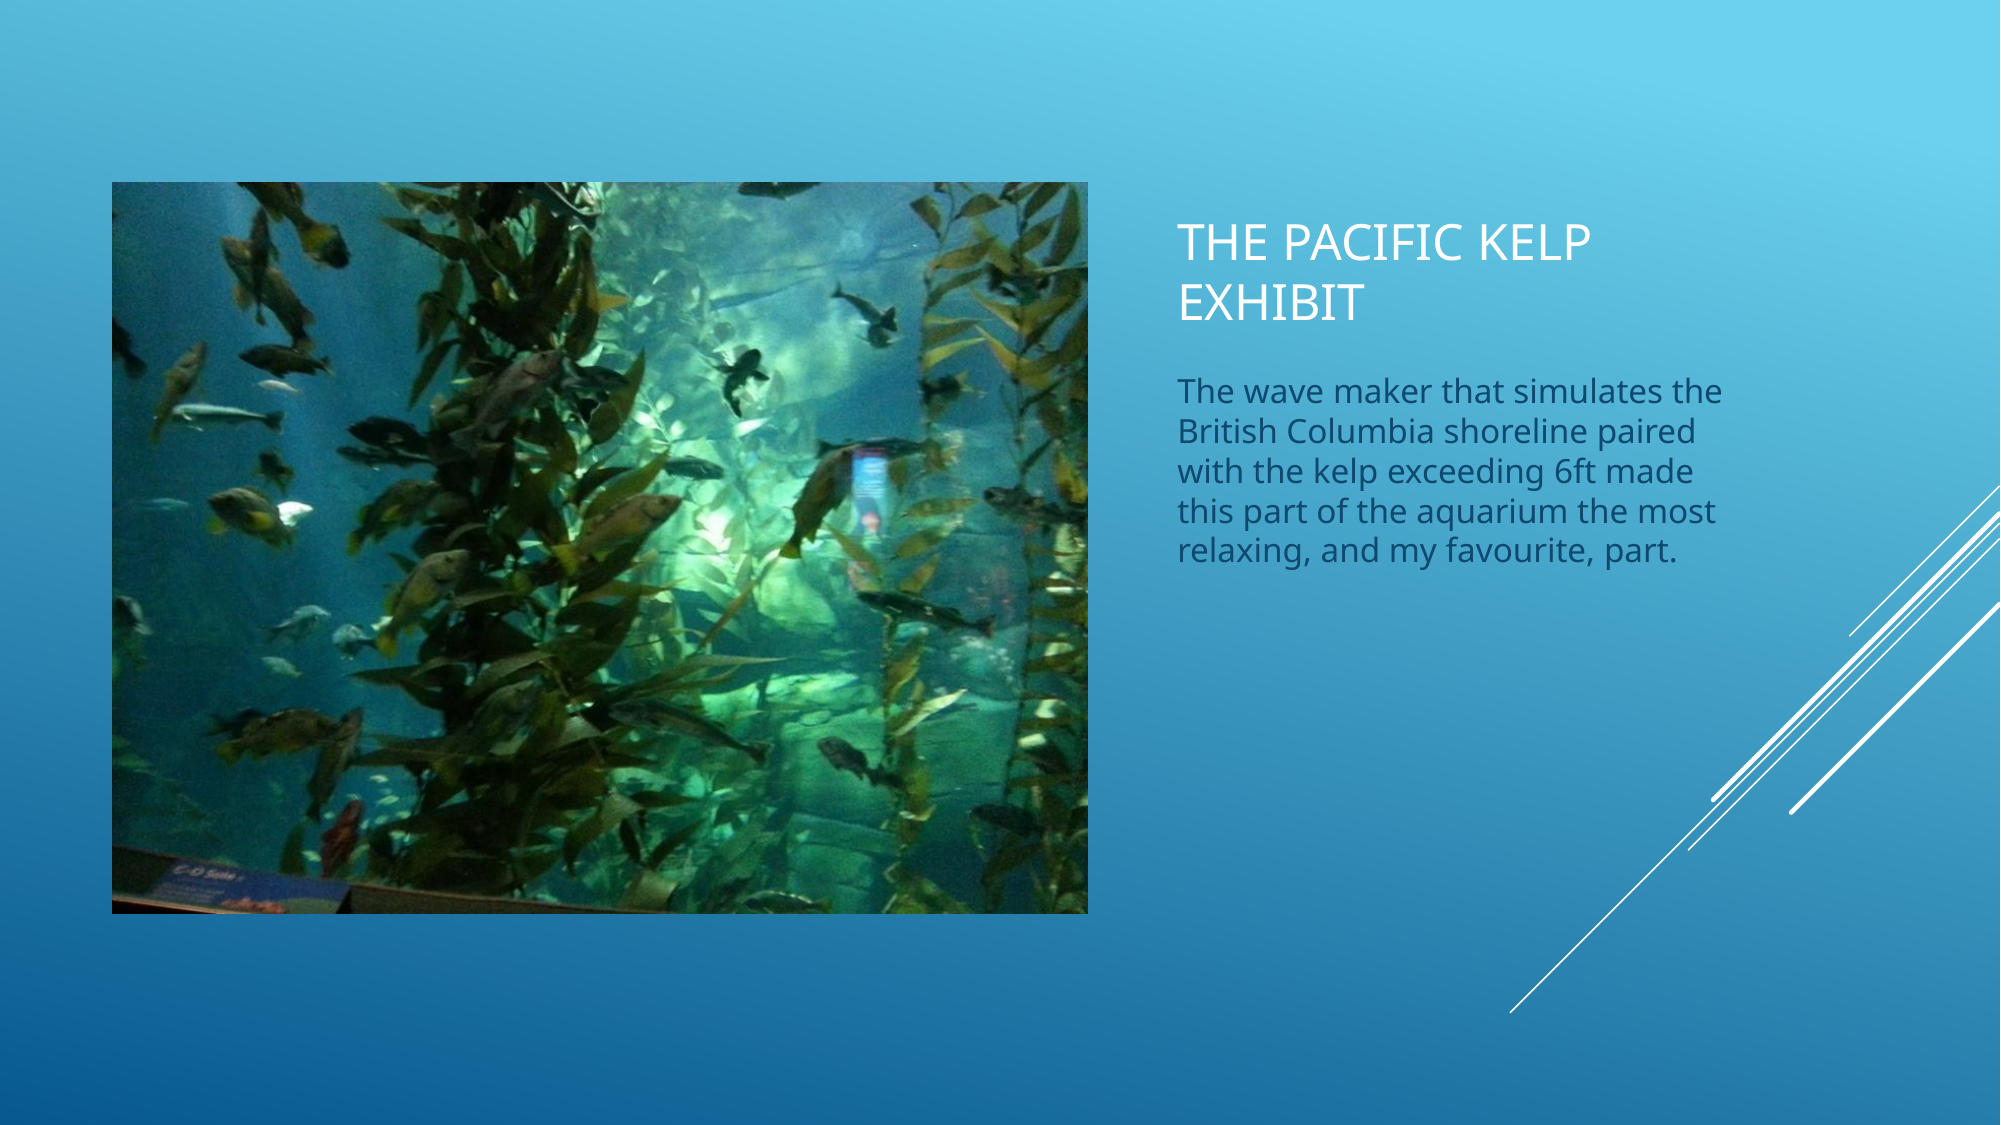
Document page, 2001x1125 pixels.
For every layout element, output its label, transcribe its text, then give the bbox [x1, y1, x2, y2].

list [111, 182, 1088, 914]
title The pacific kelp exhibit [1162, 112, 1763, 338]
list The wave maker that simulates the British Columbia shoreline paired with the kelp exceeding 6ft made this part of the aquarium the most relaxing, and my favourite, part. [1162, 362, 1763, 706]
